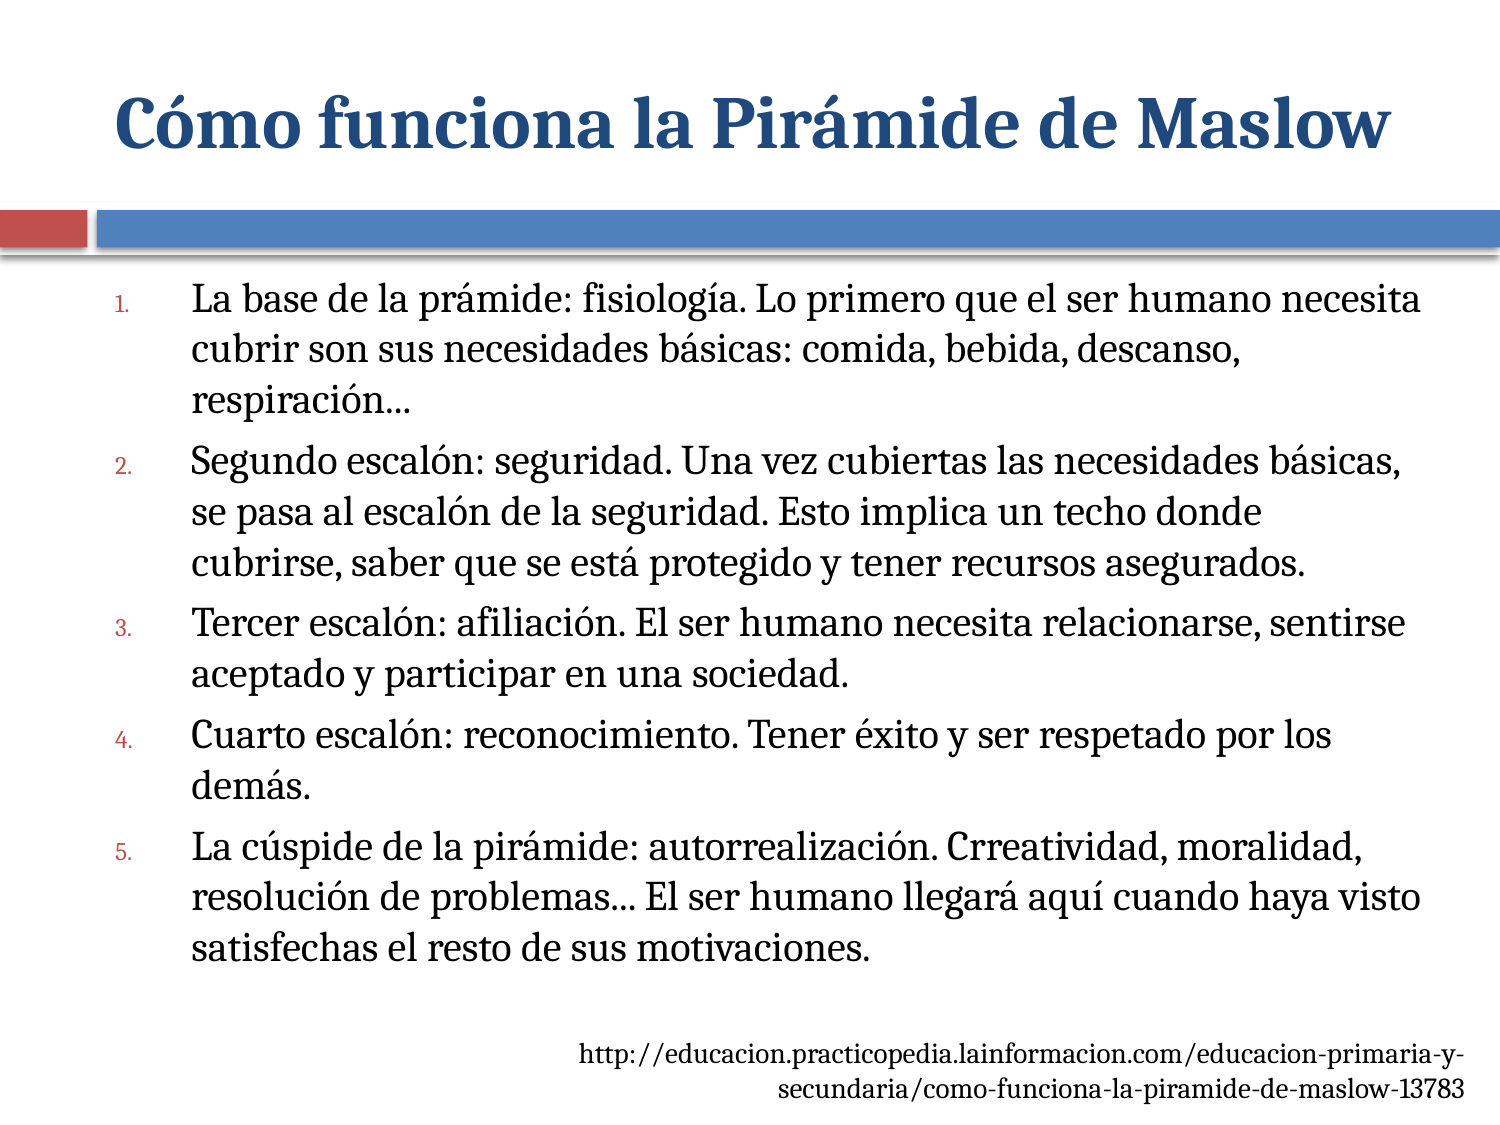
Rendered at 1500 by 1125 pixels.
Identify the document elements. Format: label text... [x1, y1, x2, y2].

title Cómo funciona la Pirámide de Maslow [100, 37, 1438, 200]
text_box http://educacion.practicopedia.lainformacion.com/educacion-primaria-y-secundaria/como-funciona-la-piramide-de-maslow-13783 [519, 1027, 1481, 1112]
list La base de la prámide: fisiología. Lo primero que el ser humano necesita cubrir son sus necesidades básicas: comida, bebida, descanso, respiración... Segundo escalón: seguridad. Una vez cubiertas las necesidades básicas, se pasa al escalón de la seguridad. Esto implica un techo donde cubrirse, saber que se está protegido y tener recursos asegurados. Tercer escalón: afiliación. El ser humano necesita relacionarse, sentirse aceptado y participar en una sociedad. Cuarto escalón: reconocimiento. Tener éxito y ser respetado por los demás. La cúspide de la pirámide: autorrealización. Crreatividad, moralidad, resolución de problemas... El ser humano llegará aquí cuando haya visto satisfechas el resto de sus motivaciones. [100, 262, 1438, 1000]
